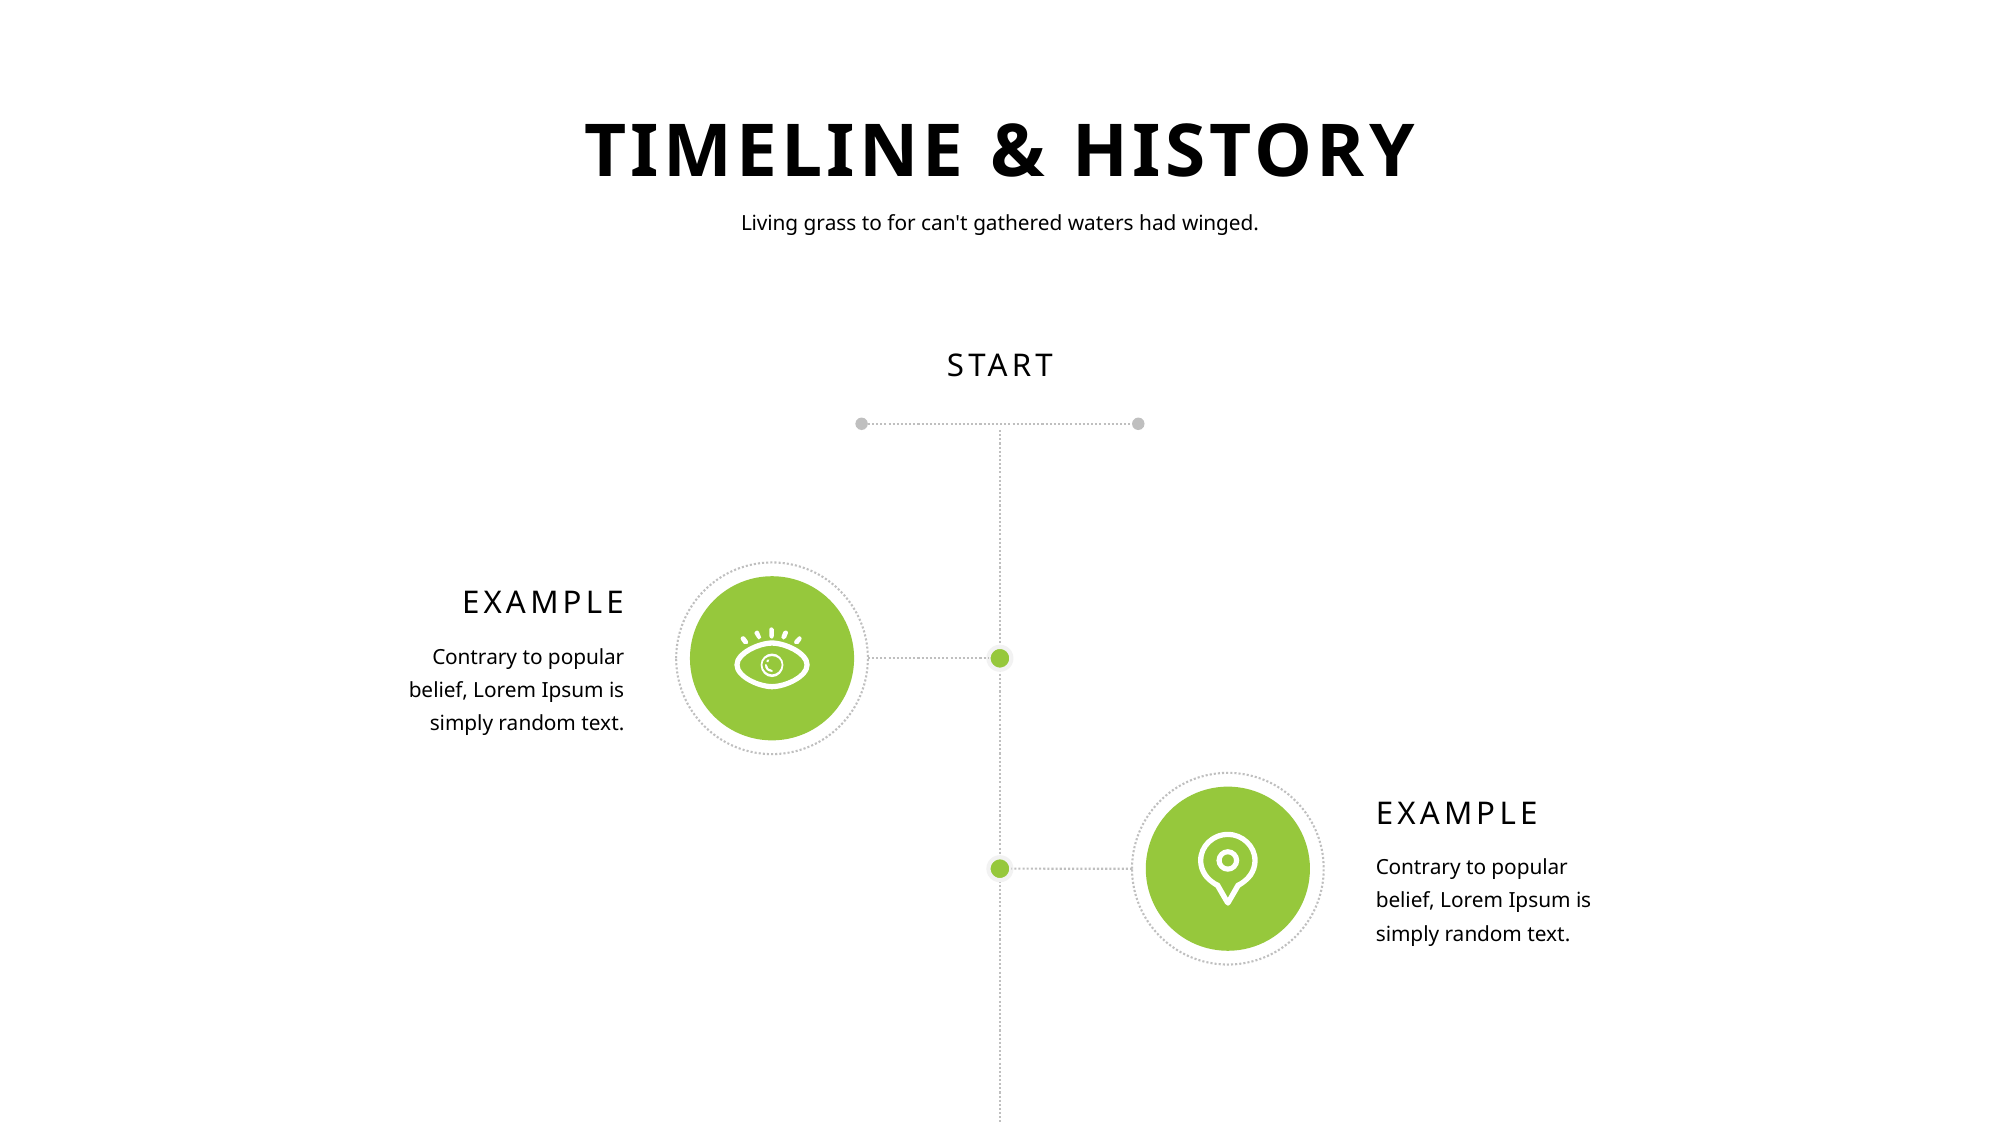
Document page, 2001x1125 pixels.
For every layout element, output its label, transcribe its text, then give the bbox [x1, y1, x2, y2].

text_box [688, 575, 856, 742]
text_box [1361, 785, 1622, 952]
text_box [987, 645, 999, 671]
text_box [854, 416, 869, 432]
text_box [740, 636, 749, 644]
text_box START [884, 337, 1116, 390]
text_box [378, 575, 639, 742]
text_box [675, 561, 869, 756]
text_box [1001, 645, 1013, 671]
text_box [987, 856, 999, 882]
text_box [769, 627, 774, 639]
text_box [1001, 856, 1013, 882]
text_box [1144, 785, 1311, 952]
text_box [781, 630, 789, 640]
text_box [1198, 831, 1258, 906]
text_box [754, 630, 762, 640]
text_box TIMELINE & HISTORY [486, 95, 1513, 199]
text_box Living grass to for can't gathered waters had winged. [654, 202, 1346, 242]
text_box [1131, 771, 1325, 966]
text_box [734, 640, 810, 690]
text_box [1131, 416, 1146, 432]
text_box [794, 636, 802, 644]
